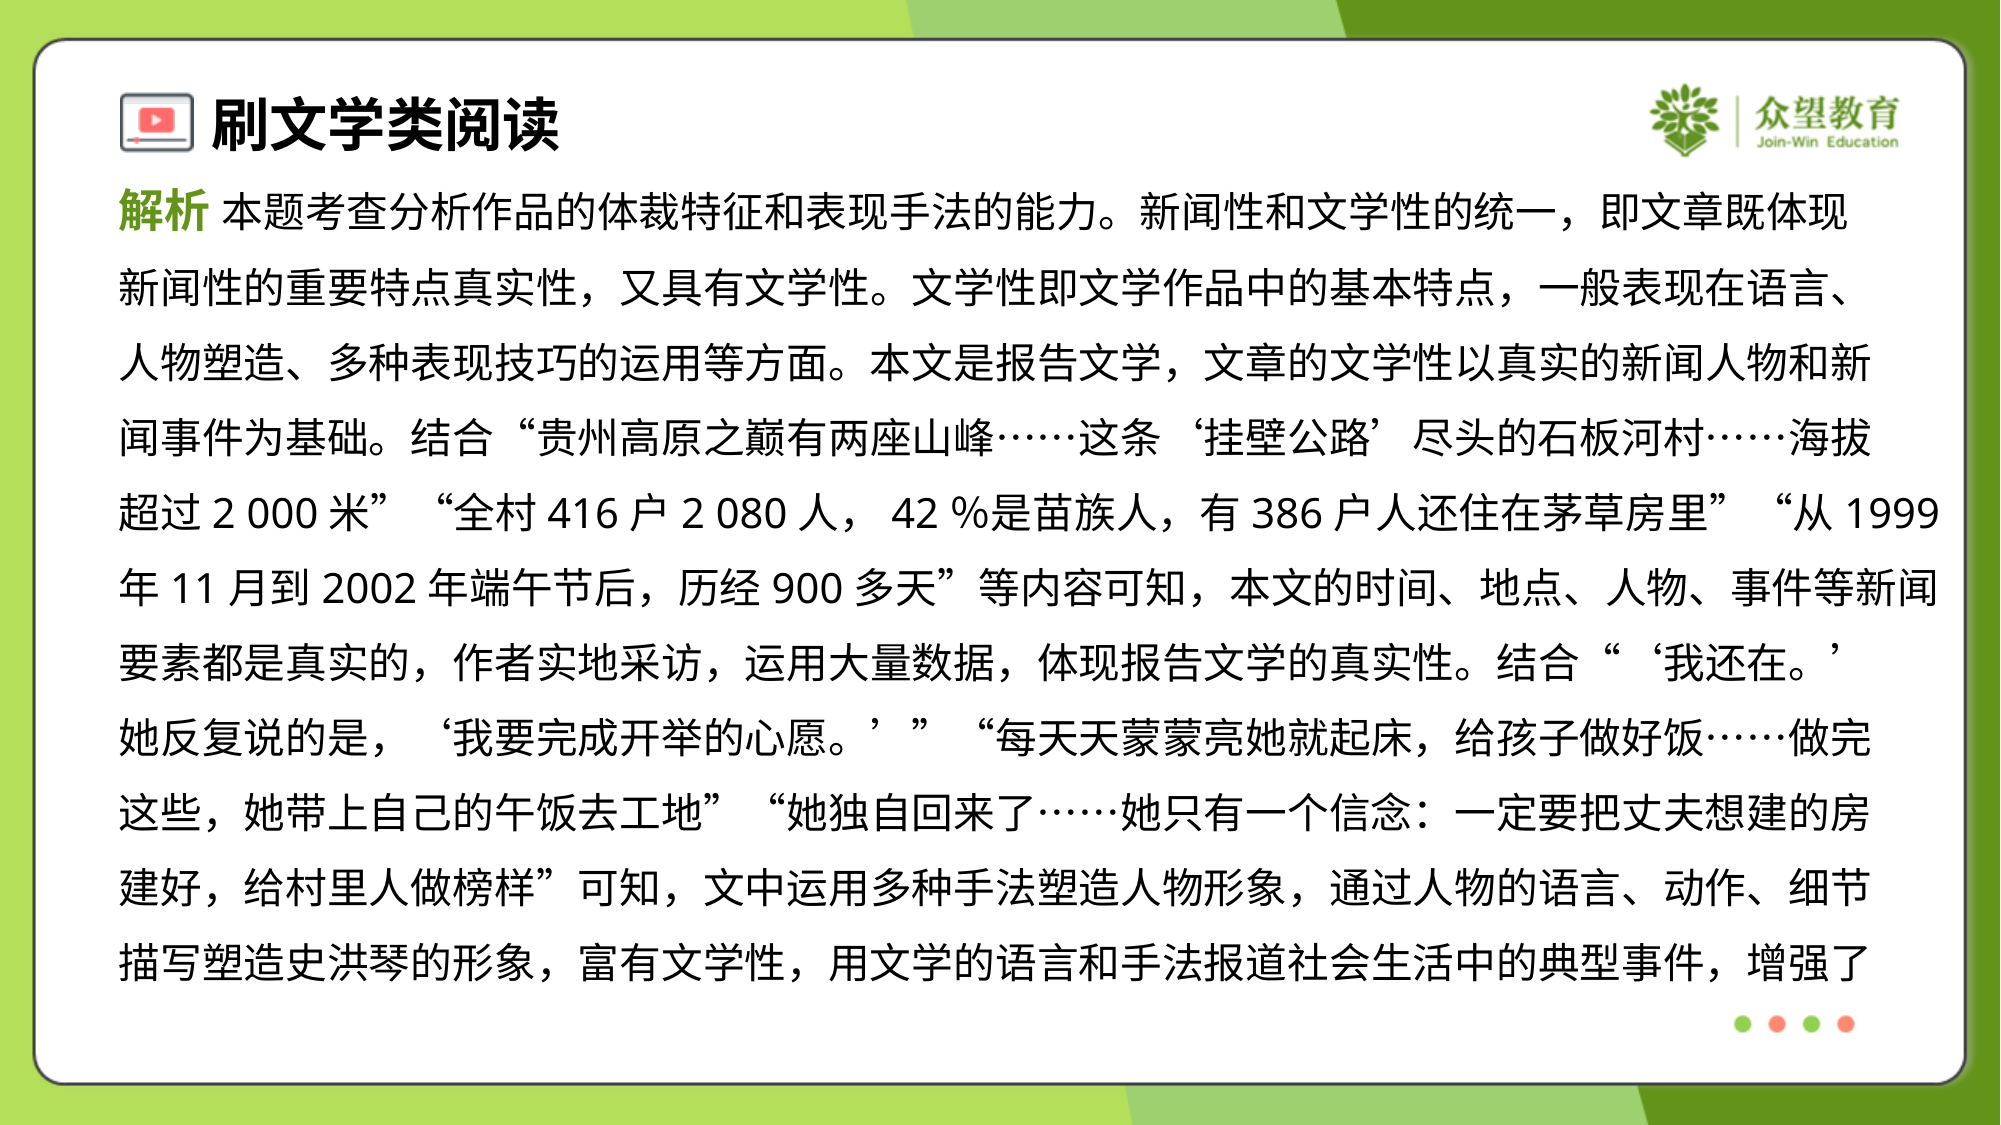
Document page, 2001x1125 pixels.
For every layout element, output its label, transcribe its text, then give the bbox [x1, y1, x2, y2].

text_box 解析 本题考查分析作品的体裁特征和表现手法的能力。新闻性和文学性的统一，即文章既体现 新闻性的重要特点真实性，又具有文学性。文学性即文学作品中的基本特点，一般表现在语言、 人物塑造、多种表现技巧的运用等方面。本文是报告文学，文章的文学性以真实的新闻人物和新 闻事件为基础。结合“贵州高原之巅有两座山峰……这条‘挂壁公路’尽头的石板河村……海拔 超过2 000米”“全村416户2 080人，42％是苗族人，有386户人还住在茅草房里”“从1999 年11月到2002年端午节后，历经900多天”等内容可知，本文的时间、地点、人物、事件等新闻 要素都是真实的，作者实地采访，运用大量数据，体现报告文学的真实性。结合“‘我还在。’ 她反复说的是，‘我要完成开举的心愿。’”“每天天蒙蒙亮她就起床，给孩子做好饭……做完 这些，她带上自己的午饭去工地”“她独自回来了……她只有一个信念：一定要把丈夫想建的房 建好，给村里人做榜样”可知，文中运用多种手法塑造人物形象，通过人物的语言、动作、细节 描写塑造史洪琴的形象，富有文学性，用文学的语言和手法报道社会生活中的典型事件，增强了 [118, 159, 1883, 987]
picture [0, 0, 2000, 1125]
